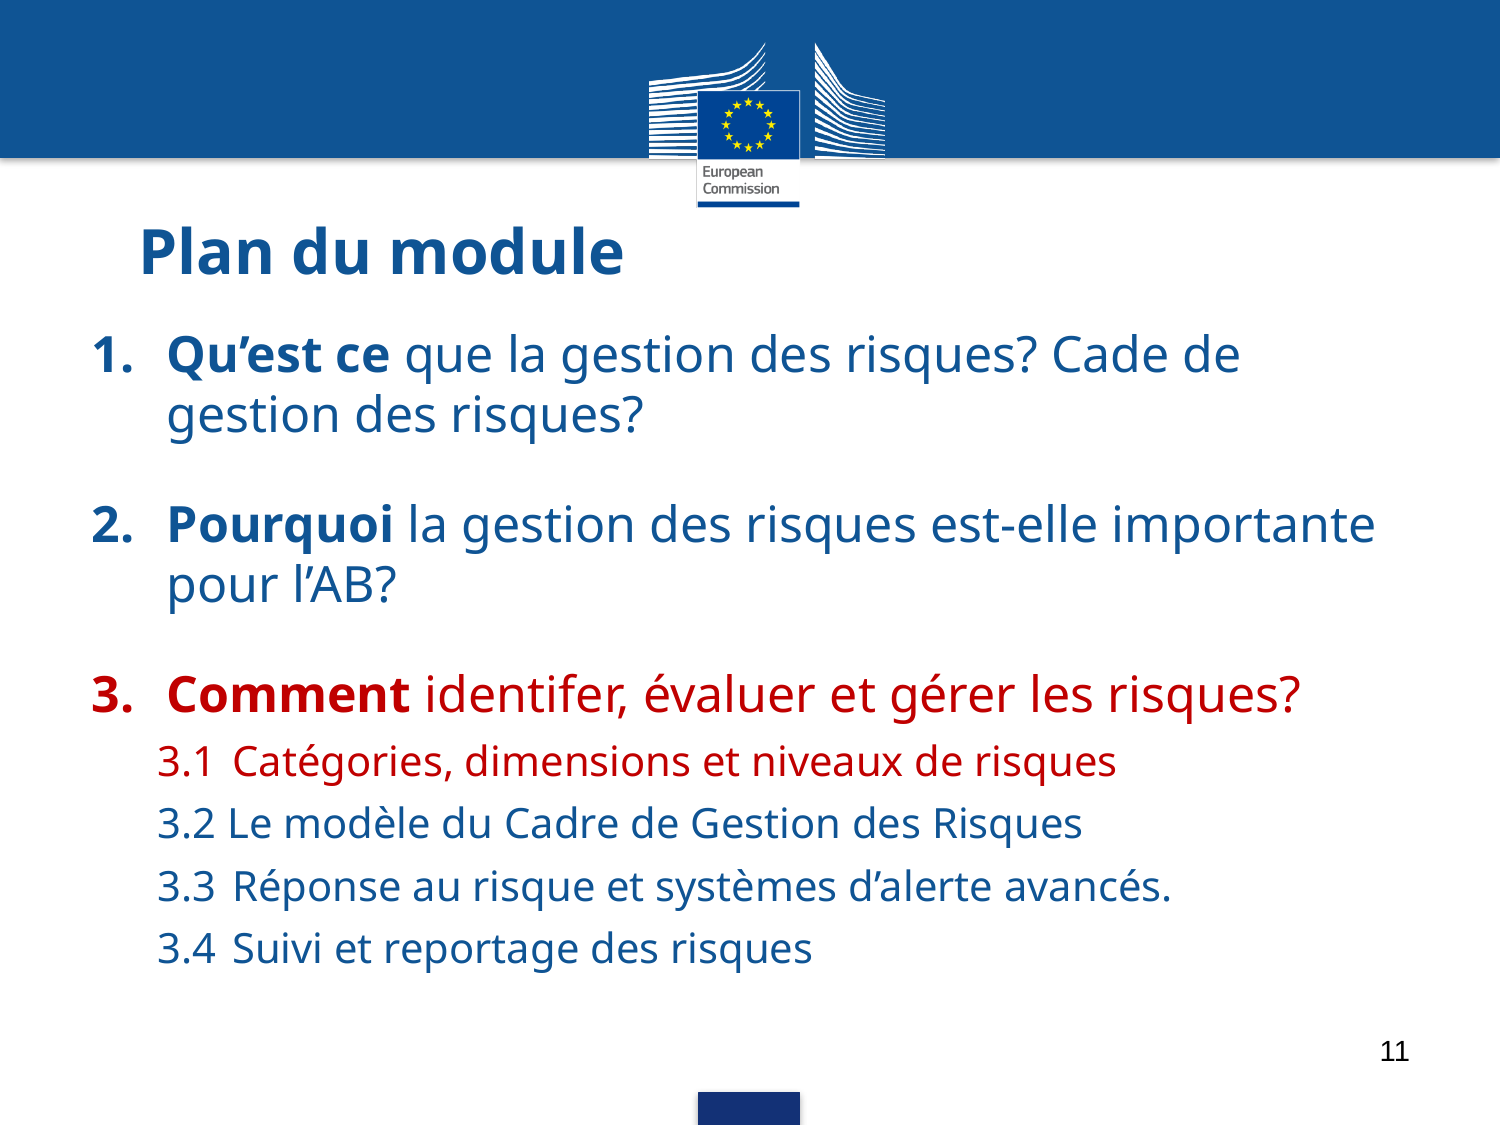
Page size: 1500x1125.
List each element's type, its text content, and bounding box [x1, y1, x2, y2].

slide_number 11 [1074, 1024, 1426, 1103]
title Plan du module [64, 172, 1416, 327]
picture [649, 42, 885, 172]
list Qu’est ce que la gestion des risques? Cade de gestion des risques? Pourquoi la gestion des risques est-elle importante pour l’AB? Comment identifer, évaluer et gérer les risques? 3.1 Catégories, dimensions et niveaux de risques 3.2 Le modèle du Cadre de Gestion des Risques 3.3 Réponse au risque et systèmes d’alerte avancés. 3.4 Suivi et reportage des risques [76, 314, 1427, 894]
